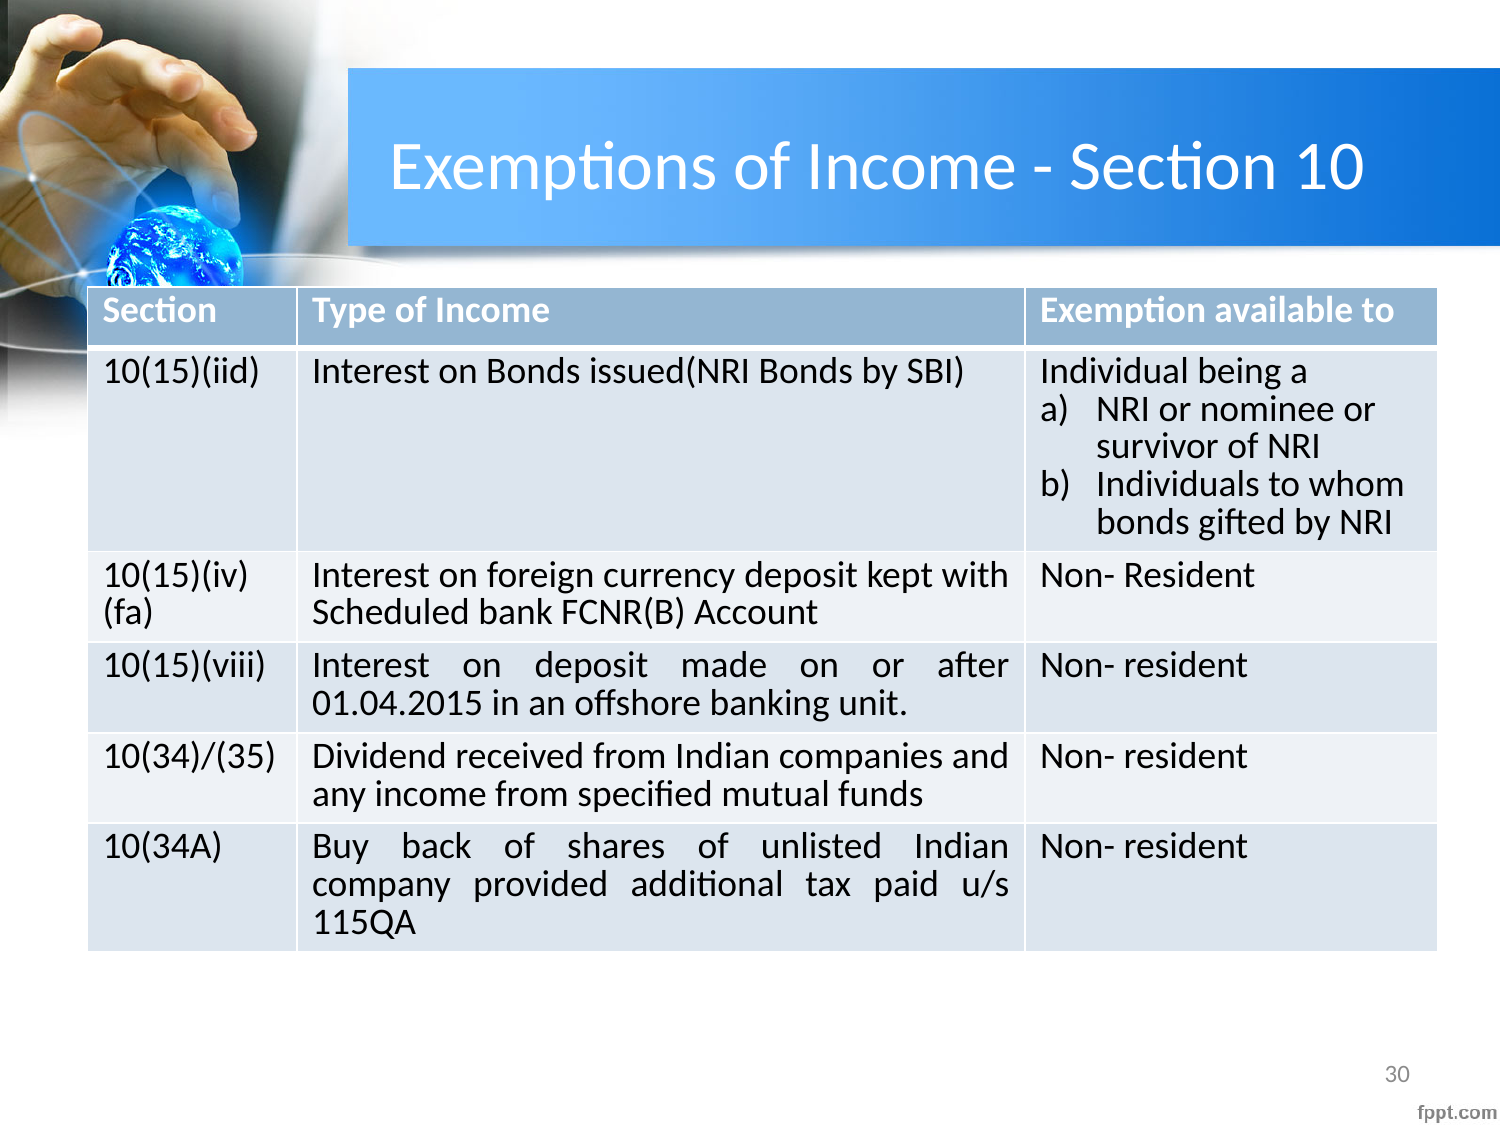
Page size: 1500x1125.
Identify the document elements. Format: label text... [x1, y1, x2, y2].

table_cell Non- resident [1026, 643, 1437, 732]
picture [0, 0, 1500, 1125]
table_header Type of Income [298, 288, 1024, 345]
table_cell Non- resident [1026, 824, 1437, 951]
table_cell 10(15)(iid) [88, 351, 296, 551]
table_cell Dividend received from Indian companies and any income from specified mutual funds [298, 734, 1024, 822]
table_cell Interest on deposit made on or after 01.04.2015 in an offshore banking unit. [298, 643, 1024, 732]
table_cell Non- Resident [1026, 552, 1437, 641]
title Exemptions of Income - Section 10 [374, 111, 1452, 212]
table_cell Buy back of shares of unlisted Indian company provided additional tax paid u/s 115QA [298, 824, 1024, 951]
table_cell 10(34A) [88, 824, 296, 951]
table_header Exemption available to [1026, 288, 1437, 345]
table_cell Non- resident [1026, 734, 1437, 822]
table_cell Individual being a NRI or nominee or survivor of NRI Individuals to whom bonds gifted by NRI [1026, 351, 1437, 551]
table_cell Interest on foreign currency deposit kept with Scheduled bank FCNR(B) Account [298, 552, 1024, 641]
table_cell 10(34)/(35) [88, 734, 296, 822]
table_cell Interest on Bonds issued(NRI Bonds by SBI) [298, 351, 1024, 551]
table_header Section [88, 288, 296, 345]
table_cell 10(15)(iv) (fa) [88, 552, 296, 641]
slide_number 30 [1074, 1042, 1425, 1103]
table_cell 10(15)(viii) [88, 643, 296, 732]
